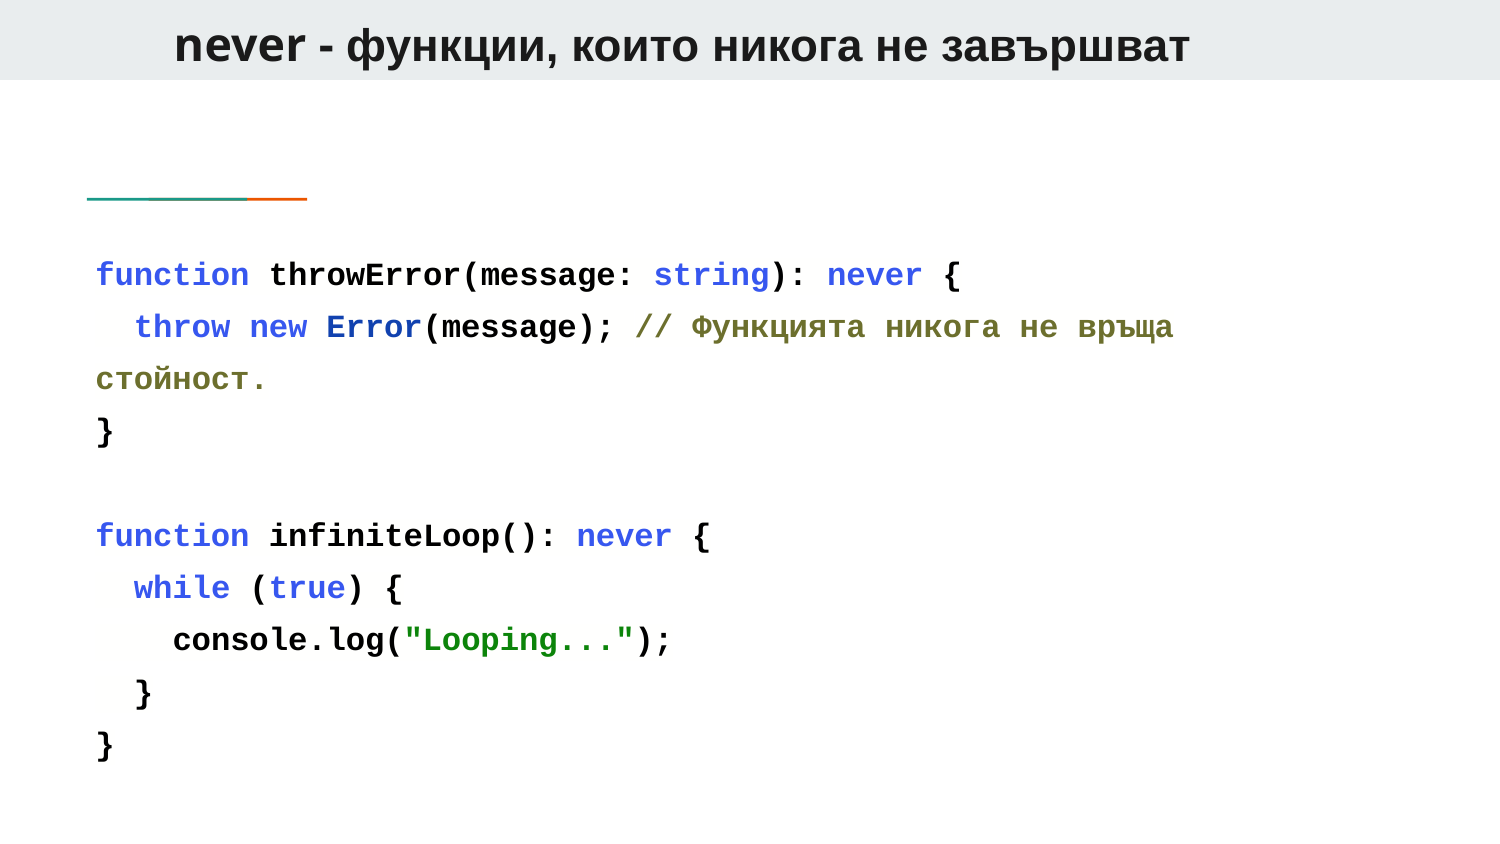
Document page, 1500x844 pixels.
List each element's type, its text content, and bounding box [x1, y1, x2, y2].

title never - функции, които никога не завършват [158, 0, 1342, 87]
list function throwError(message: string): never { throw new Error(message); // Функцията никога не връща стойност. } function infiniteLoop(): never { while (true) { console.log("Looping..."); } } [80, 224, 1342, 731]
